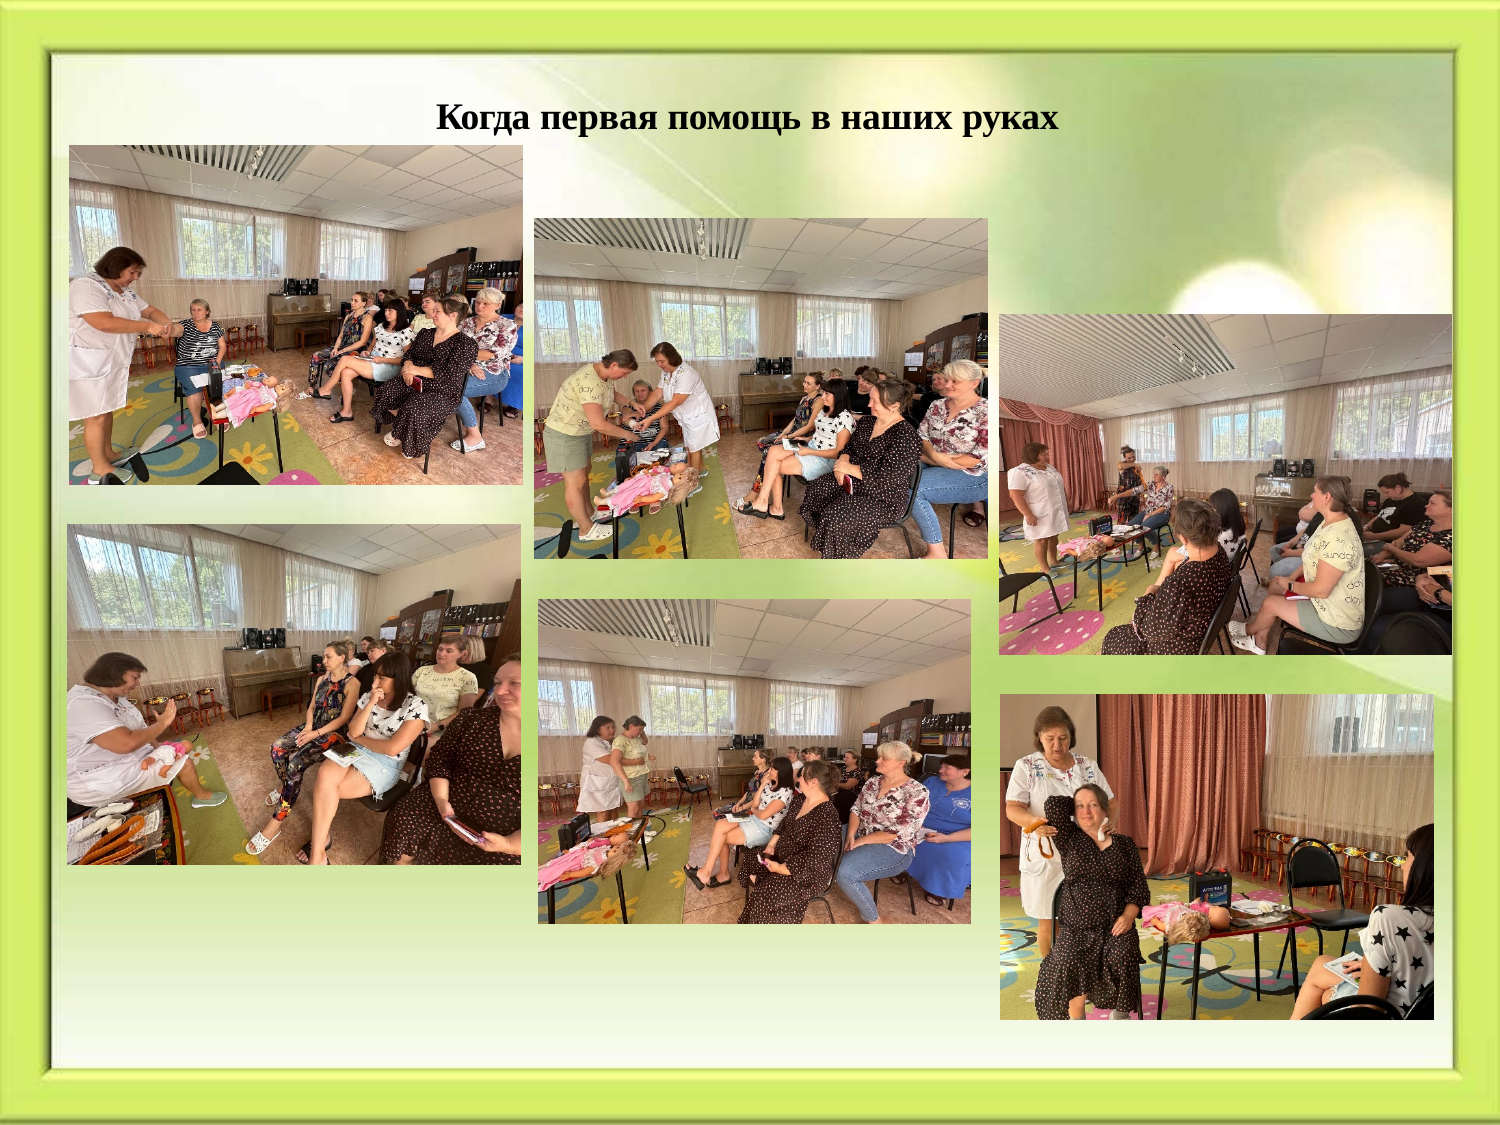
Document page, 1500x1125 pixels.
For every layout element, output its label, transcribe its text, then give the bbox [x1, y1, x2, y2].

picture [0, 0, 1500, 1125]
text_box Когда первая помощь в наших руках [433, 90, 1066, 138]
